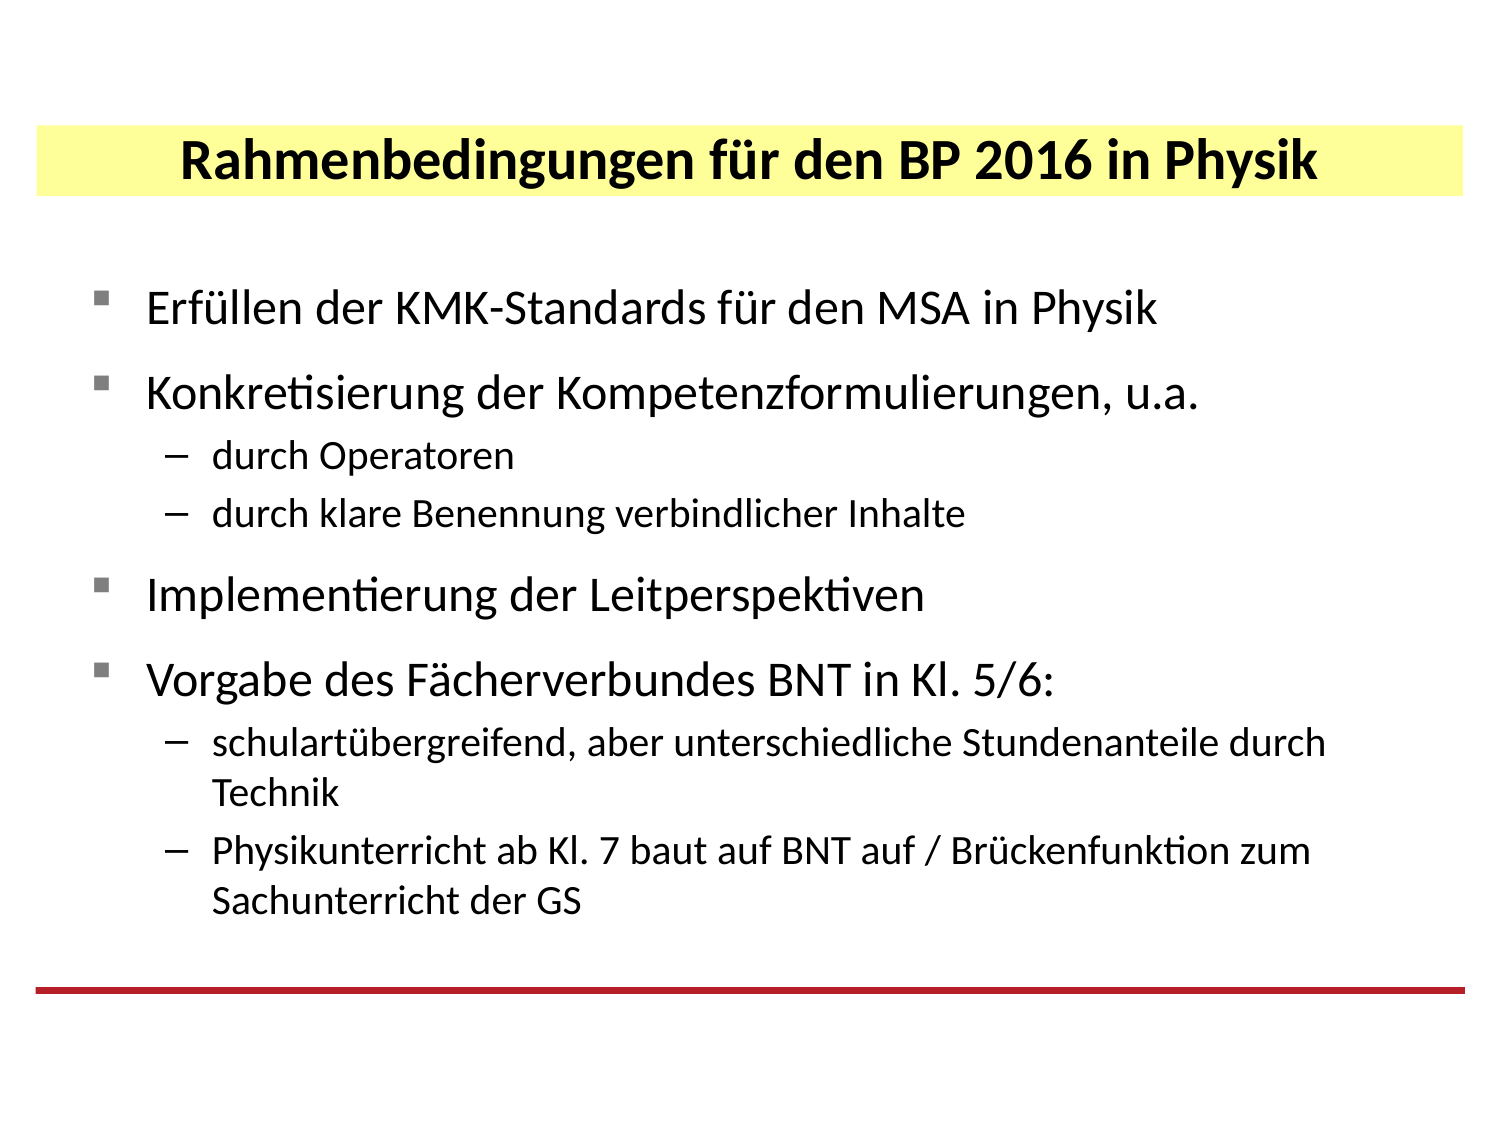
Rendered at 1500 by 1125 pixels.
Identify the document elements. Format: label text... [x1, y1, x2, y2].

list Erfüllen der KMK-Standards für den MSA in Physik Konkretisierung der Kompetenzformulierungen, u.a. durch Operatoren durch klare Benennung verbindlicher Inhalte Implementierung der Leitperspektiven Vorgabe des Fächerverbundes BNT in Kl. 5/6: schulartübergreifend, aber unterschiedliche Stundenanteile durch Technik Physikunterricht ab Kl. 7 baut auf BNT auf / Brückenfunktion zum Sachunterricht der GS [74, 266, 1426, 1036]
text_box Rahmenbedingungen für den BP 2016 in Physik [36, 113, 1464, 199]
